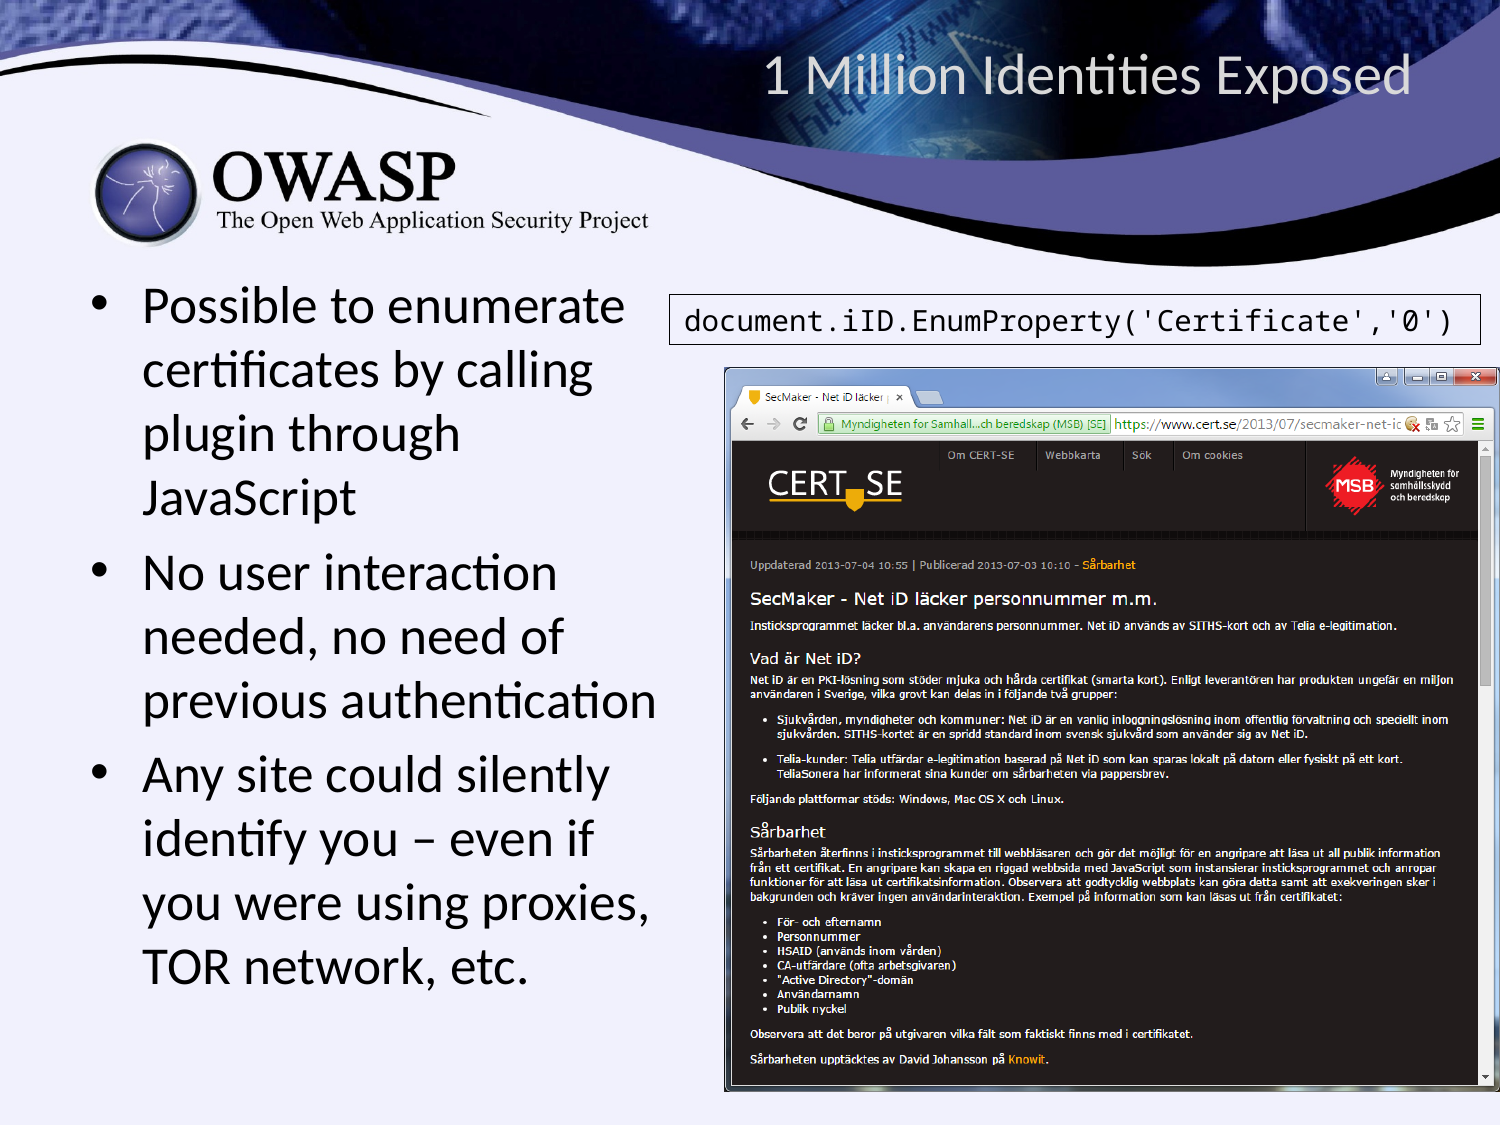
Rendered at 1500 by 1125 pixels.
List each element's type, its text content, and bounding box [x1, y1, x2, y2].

title 1 Million Identities Exposed [699, 12, 1475, 130]
text_box document.iID.EnumProperty('Certificate','0') [669, 294, 1481, 345]
picture [0, 0, 1500, 1125]
list Possible to enumerate certificates by calling plugin through JavaScript No user interaction needed, no need of previous authentication Any site could silently identify you – even if you were using proxies, TOR network, etc. [75, 262, 700, 1005]
